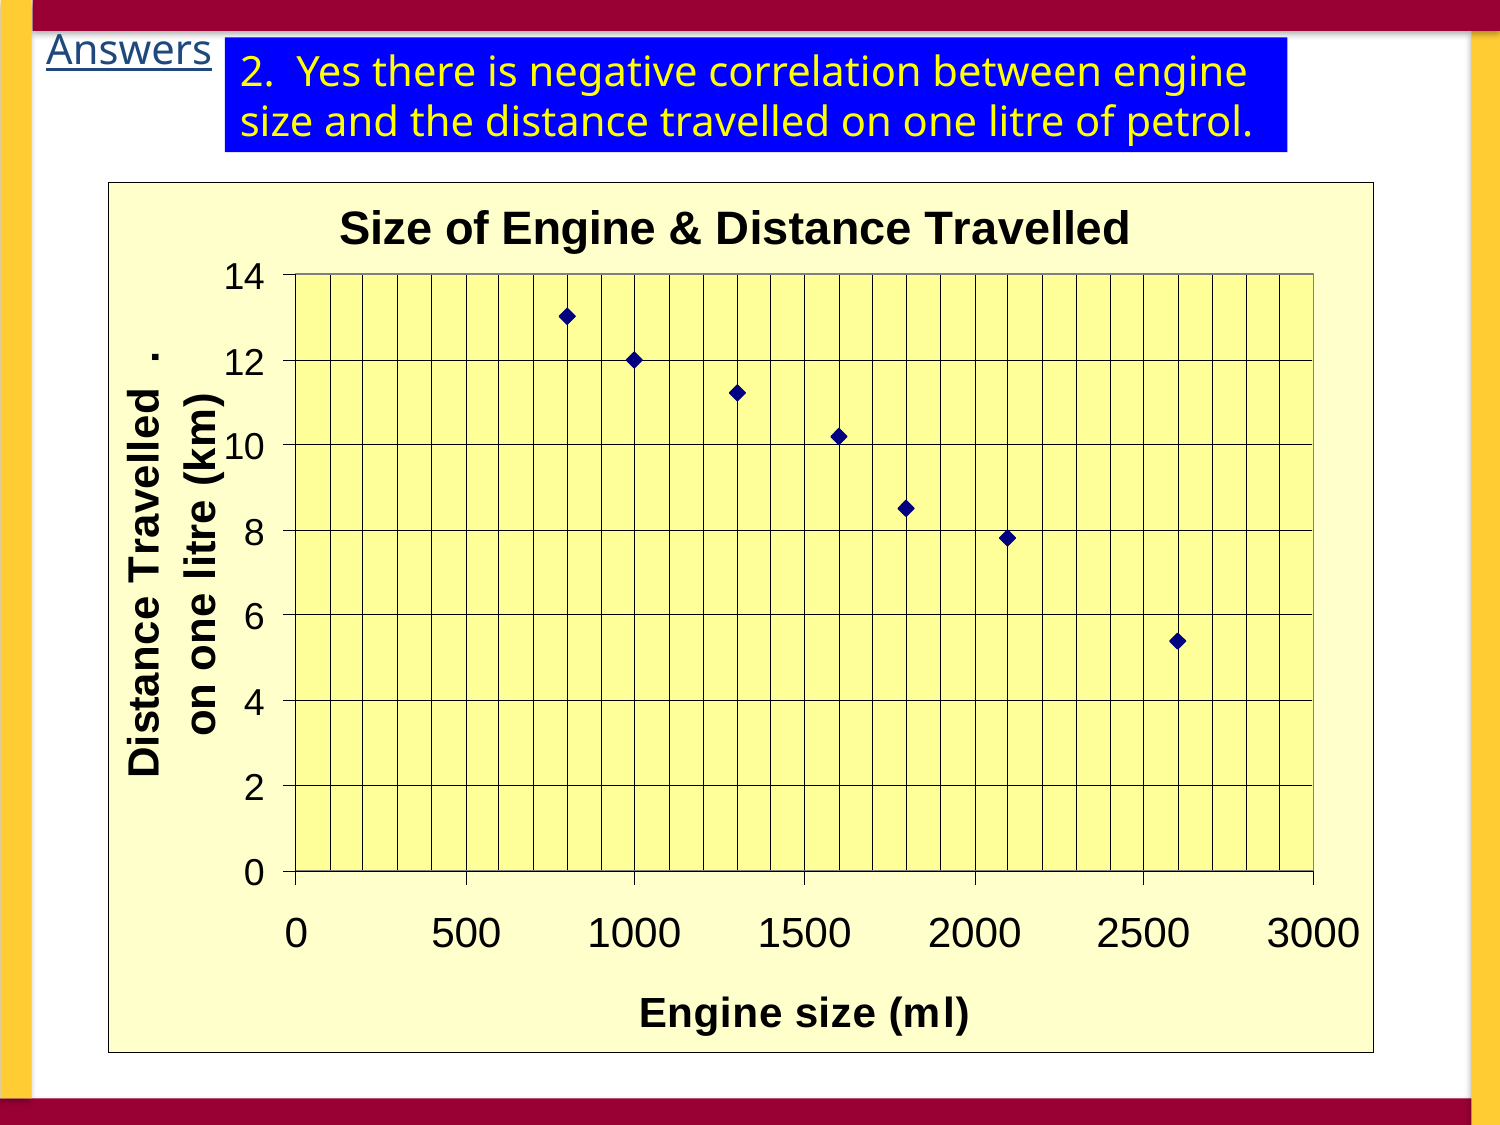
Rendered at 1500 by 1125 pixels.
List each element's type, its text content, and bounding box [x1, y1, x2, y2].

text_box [100, 173, 1383, 1060]
text_box Answers [31, 15, 235, 81]
text_box 2. Yes there is negative correlation between engine size and the distance travelled on one litre of petrol. [224, 37, 1288, 153]
